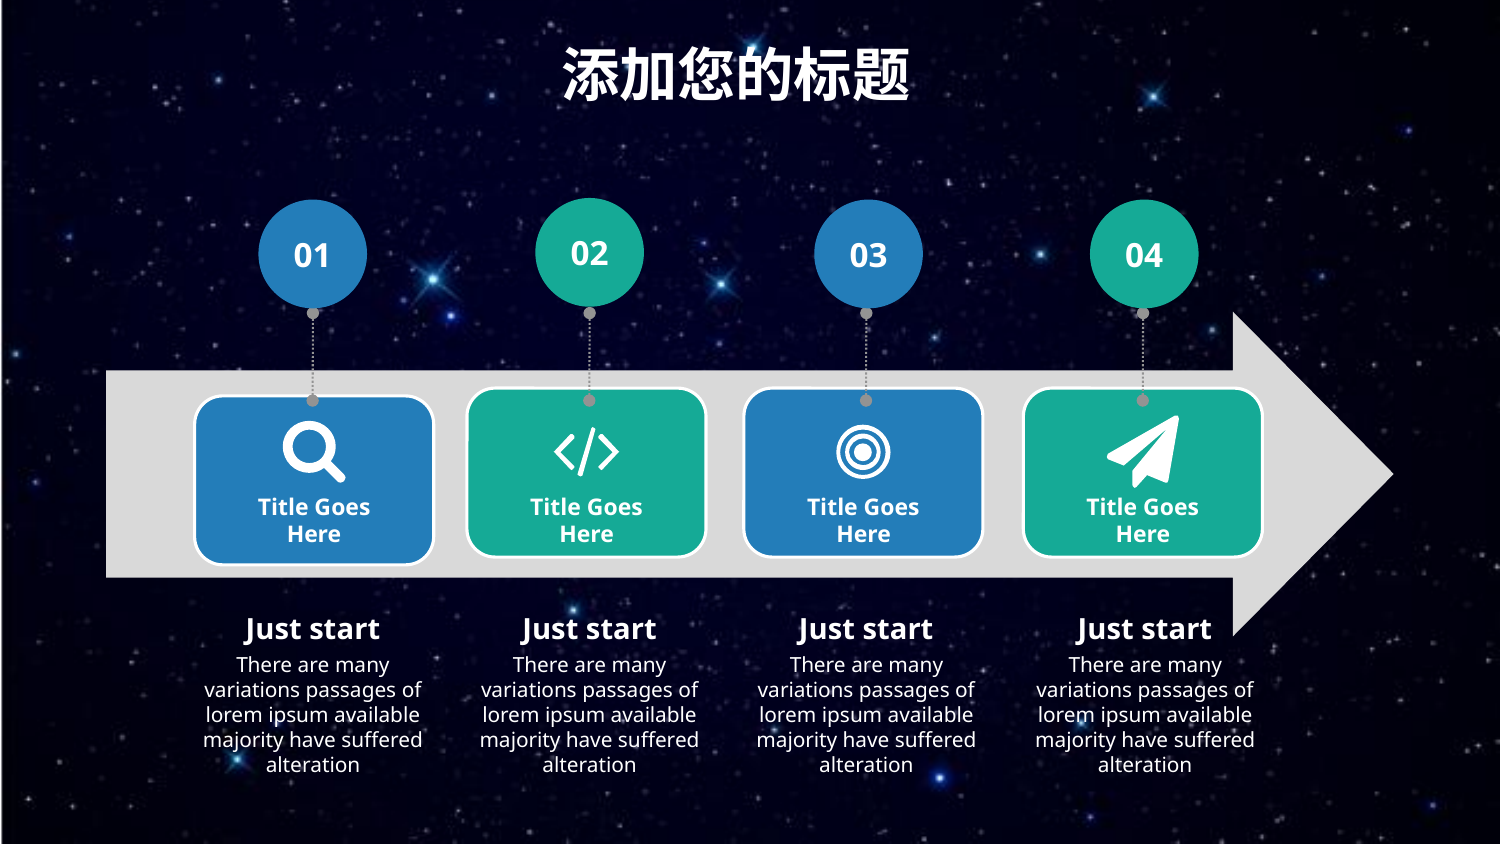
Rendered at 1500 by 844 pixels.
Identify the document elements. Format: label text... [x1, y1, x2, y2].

text_box 01 [256, 197, 370, 311]
text_box [192, 393, 436, 567]
text_box 04 [1087, 197, 1201, 311]
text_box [190, 610, 435, 753]
text_box 02 [533, 195, 647, 309]
text_box [1021, 385, 1265, 560]
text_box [744, 610, 989, 753]
text_box 添加您的标题 [301, 31, 1170, 116]
text_box [282, 420, 346, 483]
text_box 03 [812, 197, 925, 311]
text_box Title Goes Here [232, 492, 396, 548]
text_box Title Goes Here [781, 492, 946, 548]
text_box [741, 385, 986, 560]
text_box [467, 610, 712, 753]
text_box [836, 424, 891, 479]
text_box Title Goes Here [1061, 492, 1225, 548]
picture [0, 0, 1500, 844]
text_box Title Goes Here [504, 492, 669, 548]
text_box [598, 434, 620, 471]
text_box [553, 434, 575, 471]
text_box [1023, 610, 1267, 753]
text_box [104, 309, 1396, 609]
text_box [464, 385, 709, 560]
text_box [1106, 415, 1179, 488]
text_box [577, 427, 596, 477]
